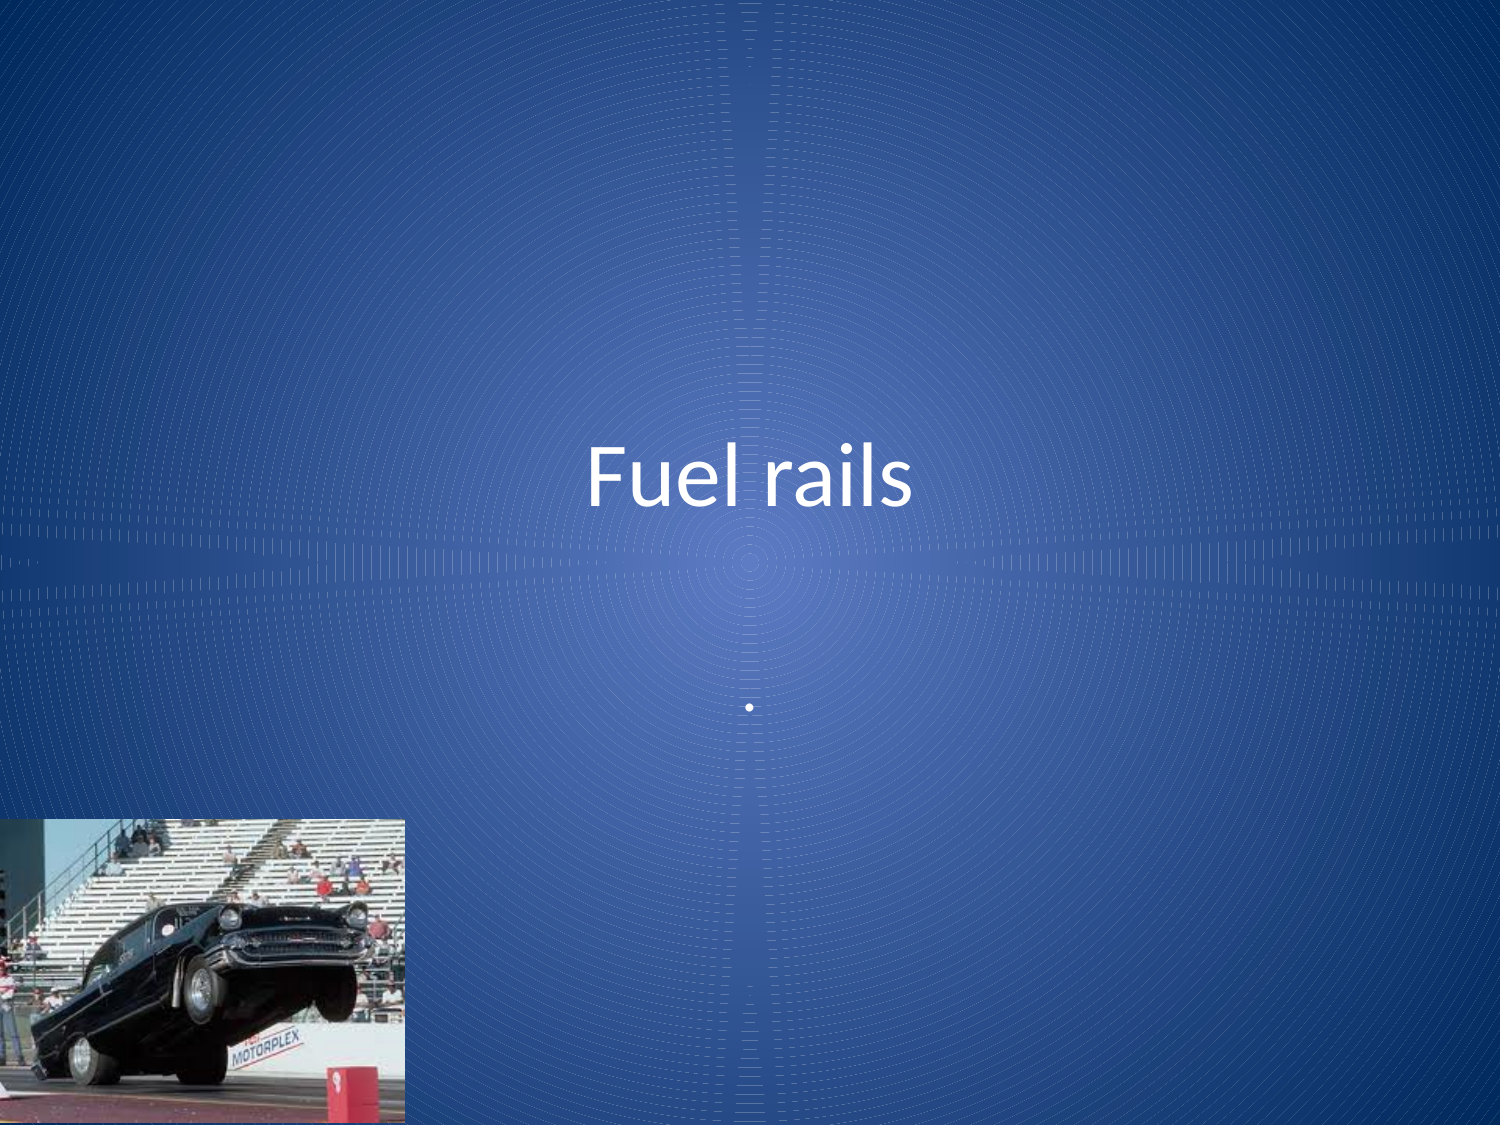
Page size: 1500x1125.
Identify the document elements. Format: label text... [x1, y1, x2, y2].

subtitle . [225, 637, 1275, 925]
picture [0, 819, 405, 1123]
title Fuel rails [112, 349, 1388, 591]
